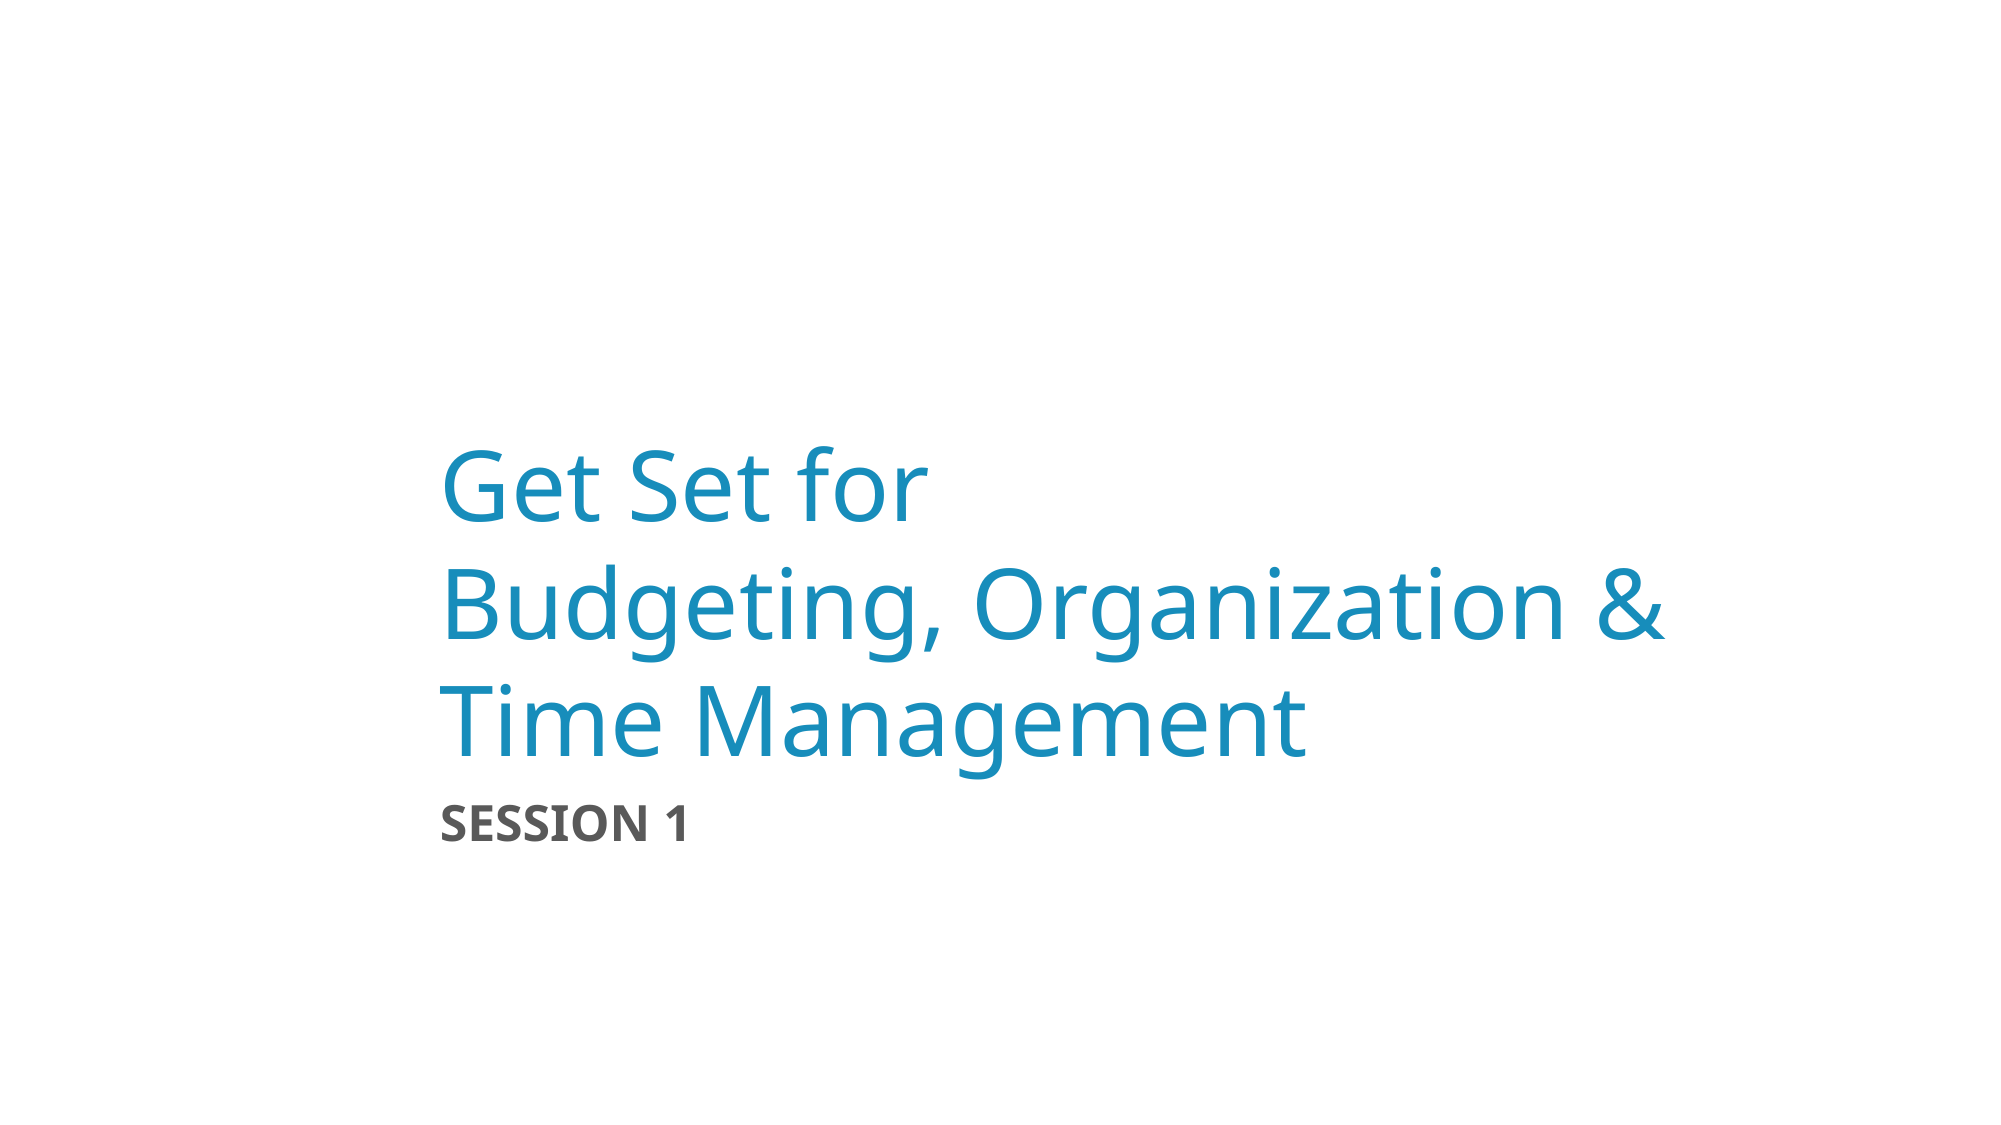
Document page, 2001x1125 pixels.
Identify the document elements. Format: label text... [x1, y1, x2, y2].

title Get Set for Budgeting, Organization & Time Management [424, 412, 1888, 783]
subtitle SESSION 1 [424, 783, 1888, 969]
